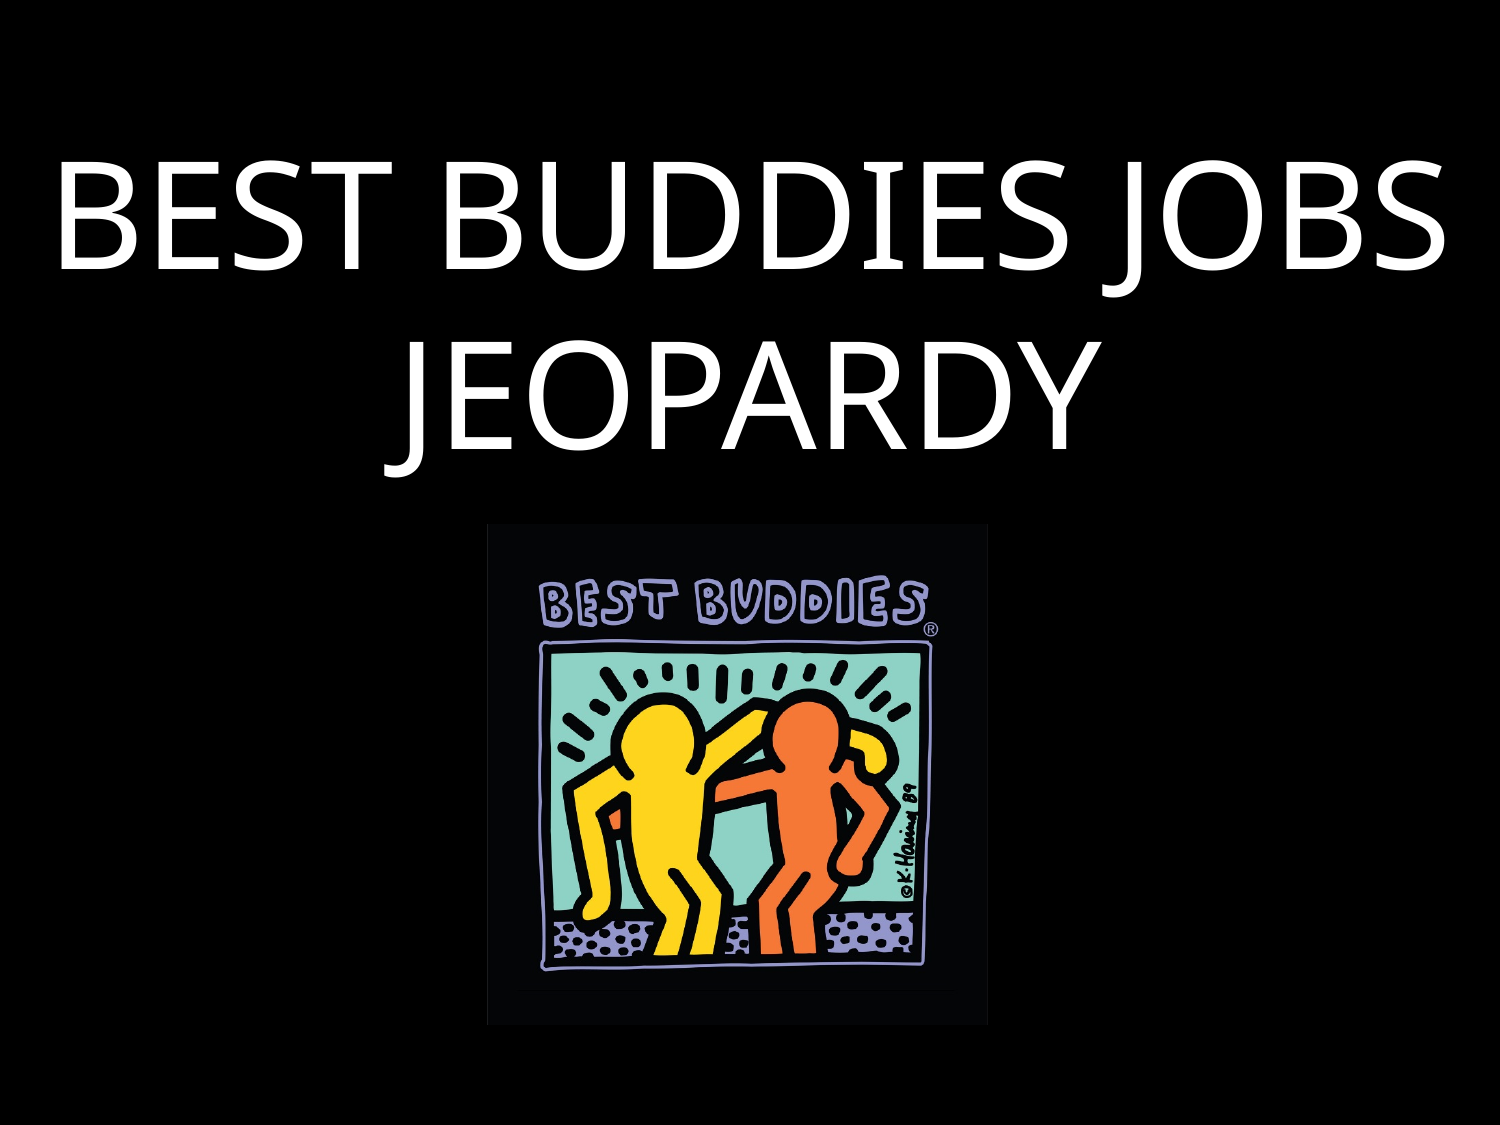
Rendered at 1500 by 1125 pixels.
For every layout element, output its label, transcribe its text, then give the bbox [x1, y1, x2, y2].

text_box BEST BUDDIES JOBS JEOPARDY [0, 112, 1500, 488]
picture [487, 524, 988, 1026]
